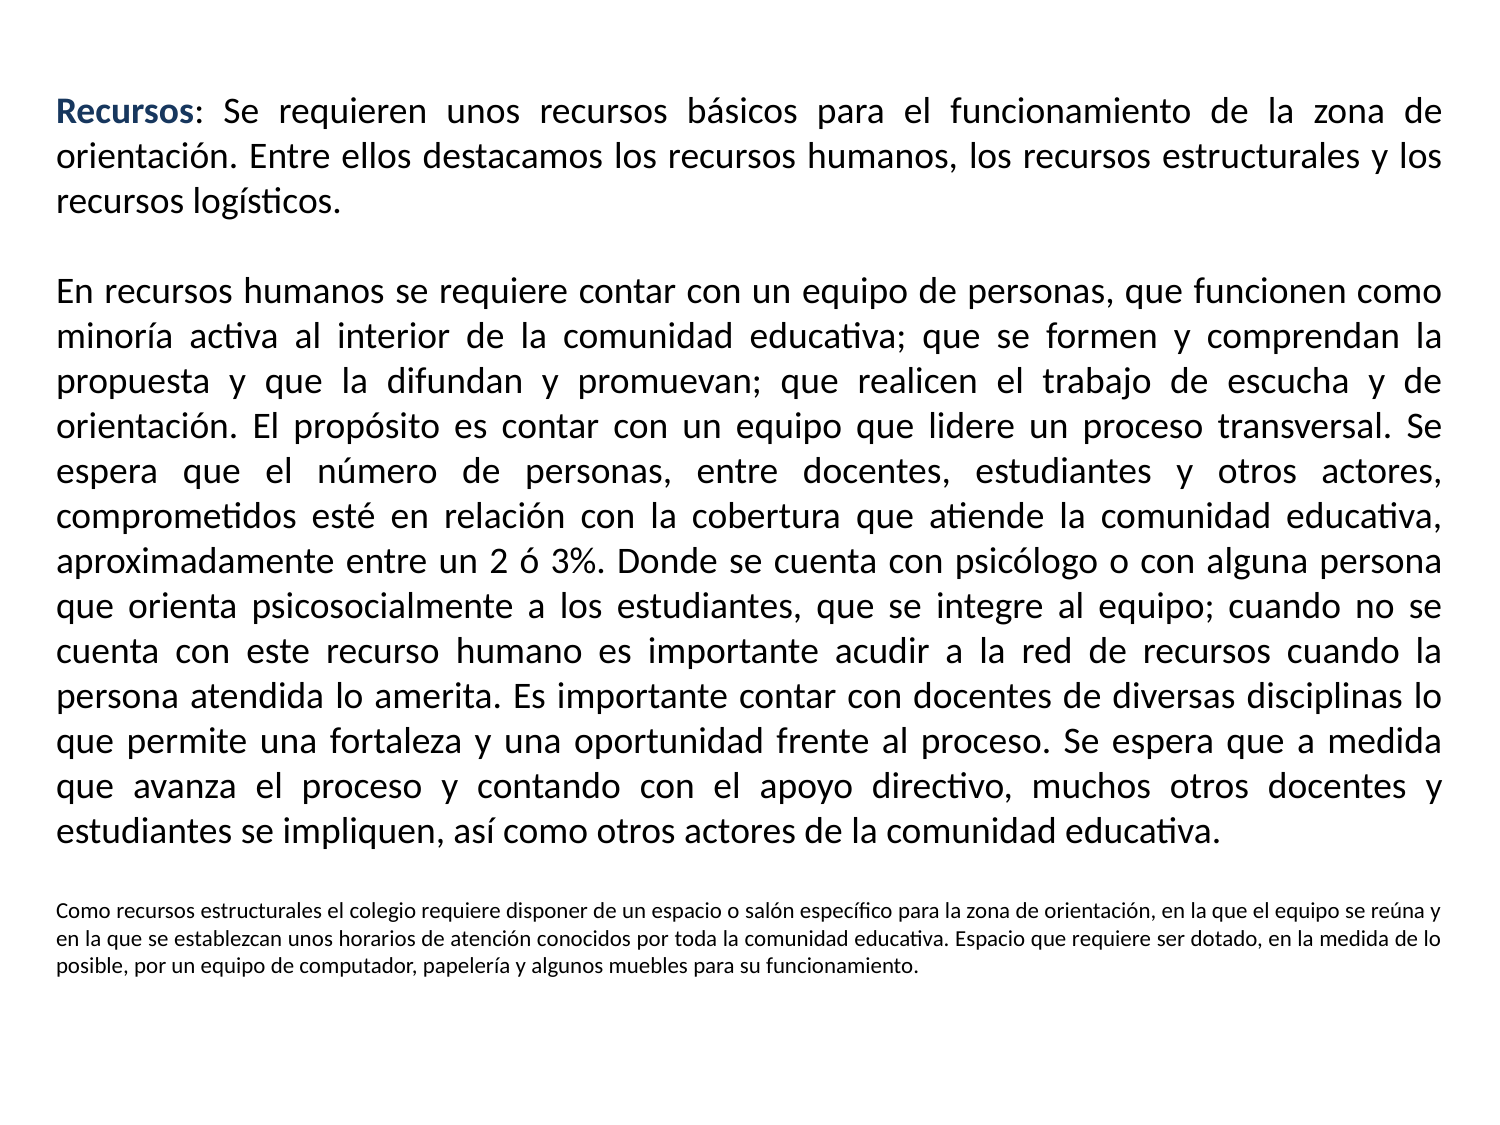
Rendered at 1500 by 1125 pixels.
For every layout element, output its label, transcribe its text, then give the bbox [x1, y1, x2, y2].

text_box Recursos: Se requieren unos recursos básicos para el funcionamiento de la zona de orientación. Entre ellos destacamos los recursos humanos, los recursos estructurales y los recursos logísticos. En recursos humanos se requiere contar con un equipo de personas, que funcionen como minoría activa al interior de la comunidad educativa; que se formen y comprendan la propuesta y que la difundan y promuevan; que realicen el trabajo de escucha y de orientación. El propósito es contar con un equipo que lidere un proceso transversal. Se espera que el número de personas, entre docentes, estudiantes y otros actores, comprometidos esté en relación con la cobertura que atiende la comunidad educativa, aproximadamente entre un 2 ó 3%. Donde se cuenta con psicólogo o con alguna persona que orienta psicosocialmente a los estudiantes, que se integre al equipo; cuando no se cuenta con este recurso humano es importante acudir a la red de recursos cuando la persona atendida lo amerita. Es importante contar con docentes de diversas disciplinas lo que permite una fortaleza y una oportunidad frente al proceso. Se espera que a medida que avanza el proceso y contando con el apoyo directivo, muchos otros docentes y estudiantes se impliquen, así como otros actores de la comunidad educativa. Como recursos estructurales el colegio requiere disponer de un espacio o salón específico para la zona de orientación, en la que el equipo se reúna y en la que se establezcan unos horarios de atención conocidos por toda la comunidad educativa. Espacio que requiere ser dotado, en la medida de lo posible, por un equipo de computador, papelería y algunos muebles para su funcionamiento. [41, 78, 1459, 1076]
